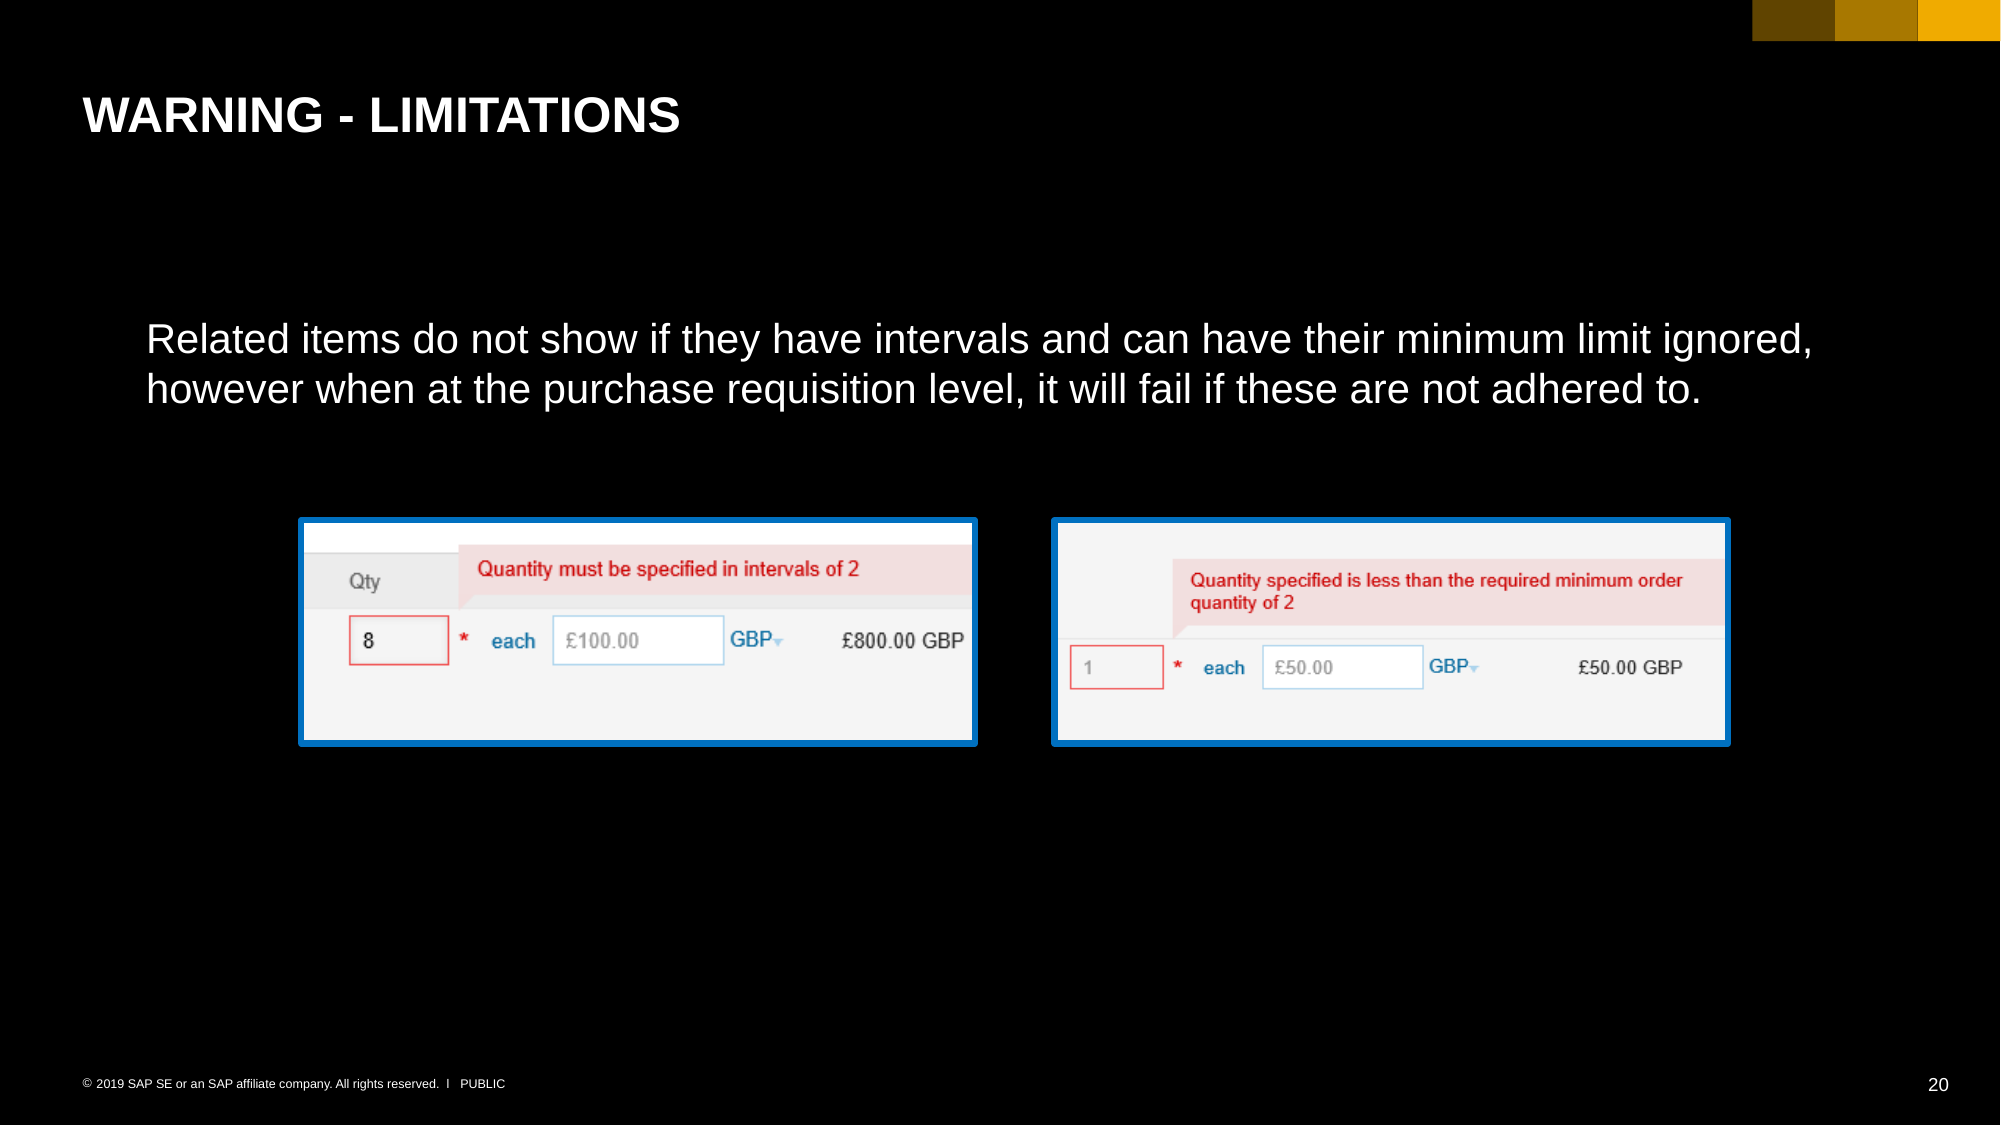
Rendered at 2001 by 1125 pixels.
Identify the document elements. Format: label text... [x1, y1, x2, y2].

picture [304, 522, 972, 741]
title WARNING - LIMITATIONS [82, 82, 1918, 144]
picture [1057, 522, 1726, 741]
list Related items do not show if they have intervals and can have their minimum limit ignored, however when at the purchase requisition level, it will fail if these are not adhered to. [145, 312, 1918, 456]
